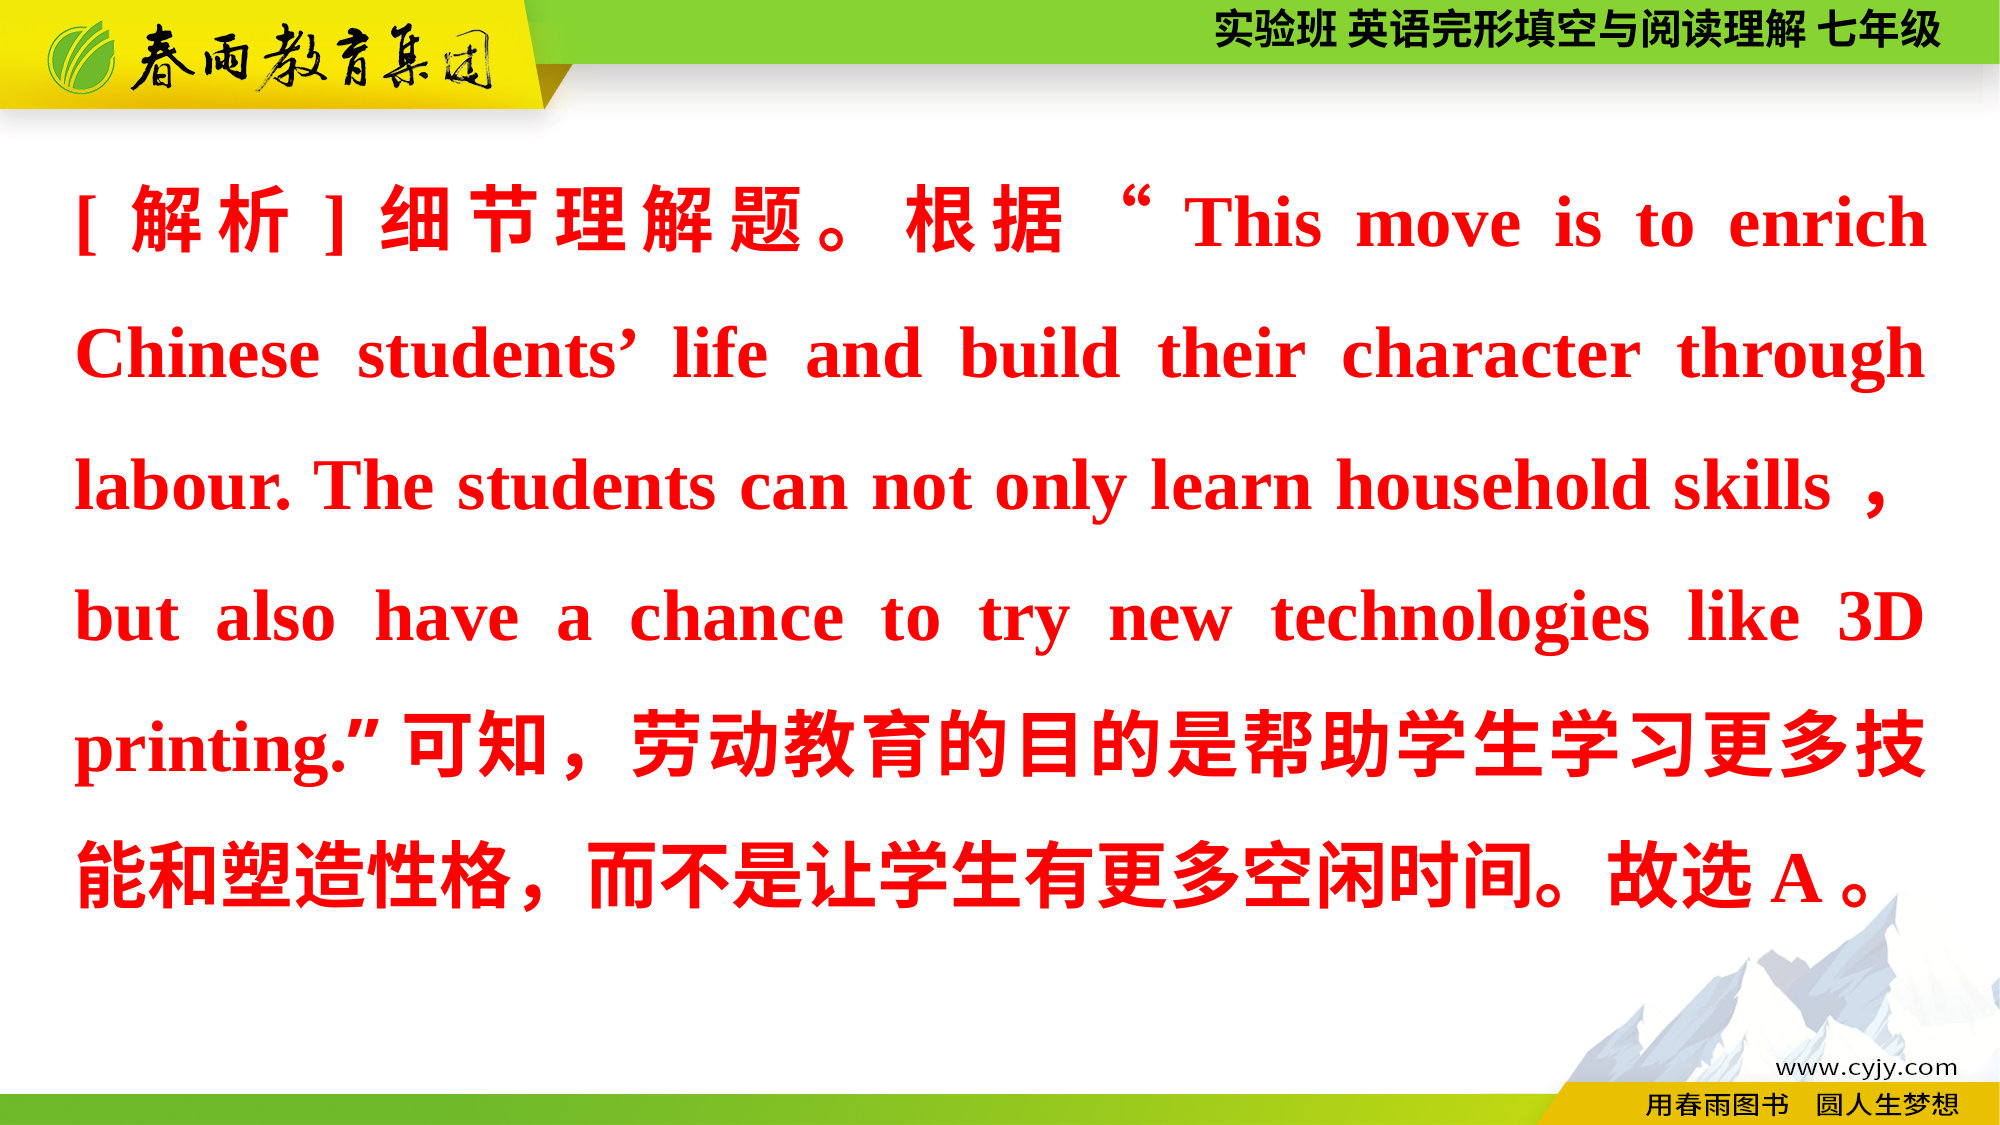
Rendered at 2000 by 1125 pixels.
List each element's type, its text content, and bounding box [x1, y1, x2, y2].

picture [0, 0, 2000, 1125]
list [解析]细节理解题。根据“This move is to enrich Chinese students’ life and build their character through labour. The students can not only learn household skills， but also have a chance to try new technologies like 3D printing.”可知，劳动教育的目的是帮助学生学习更多技能和塑造性格，而不是让学生有更多空闲时间。故选A。 [59, 122, 1944, 916]
